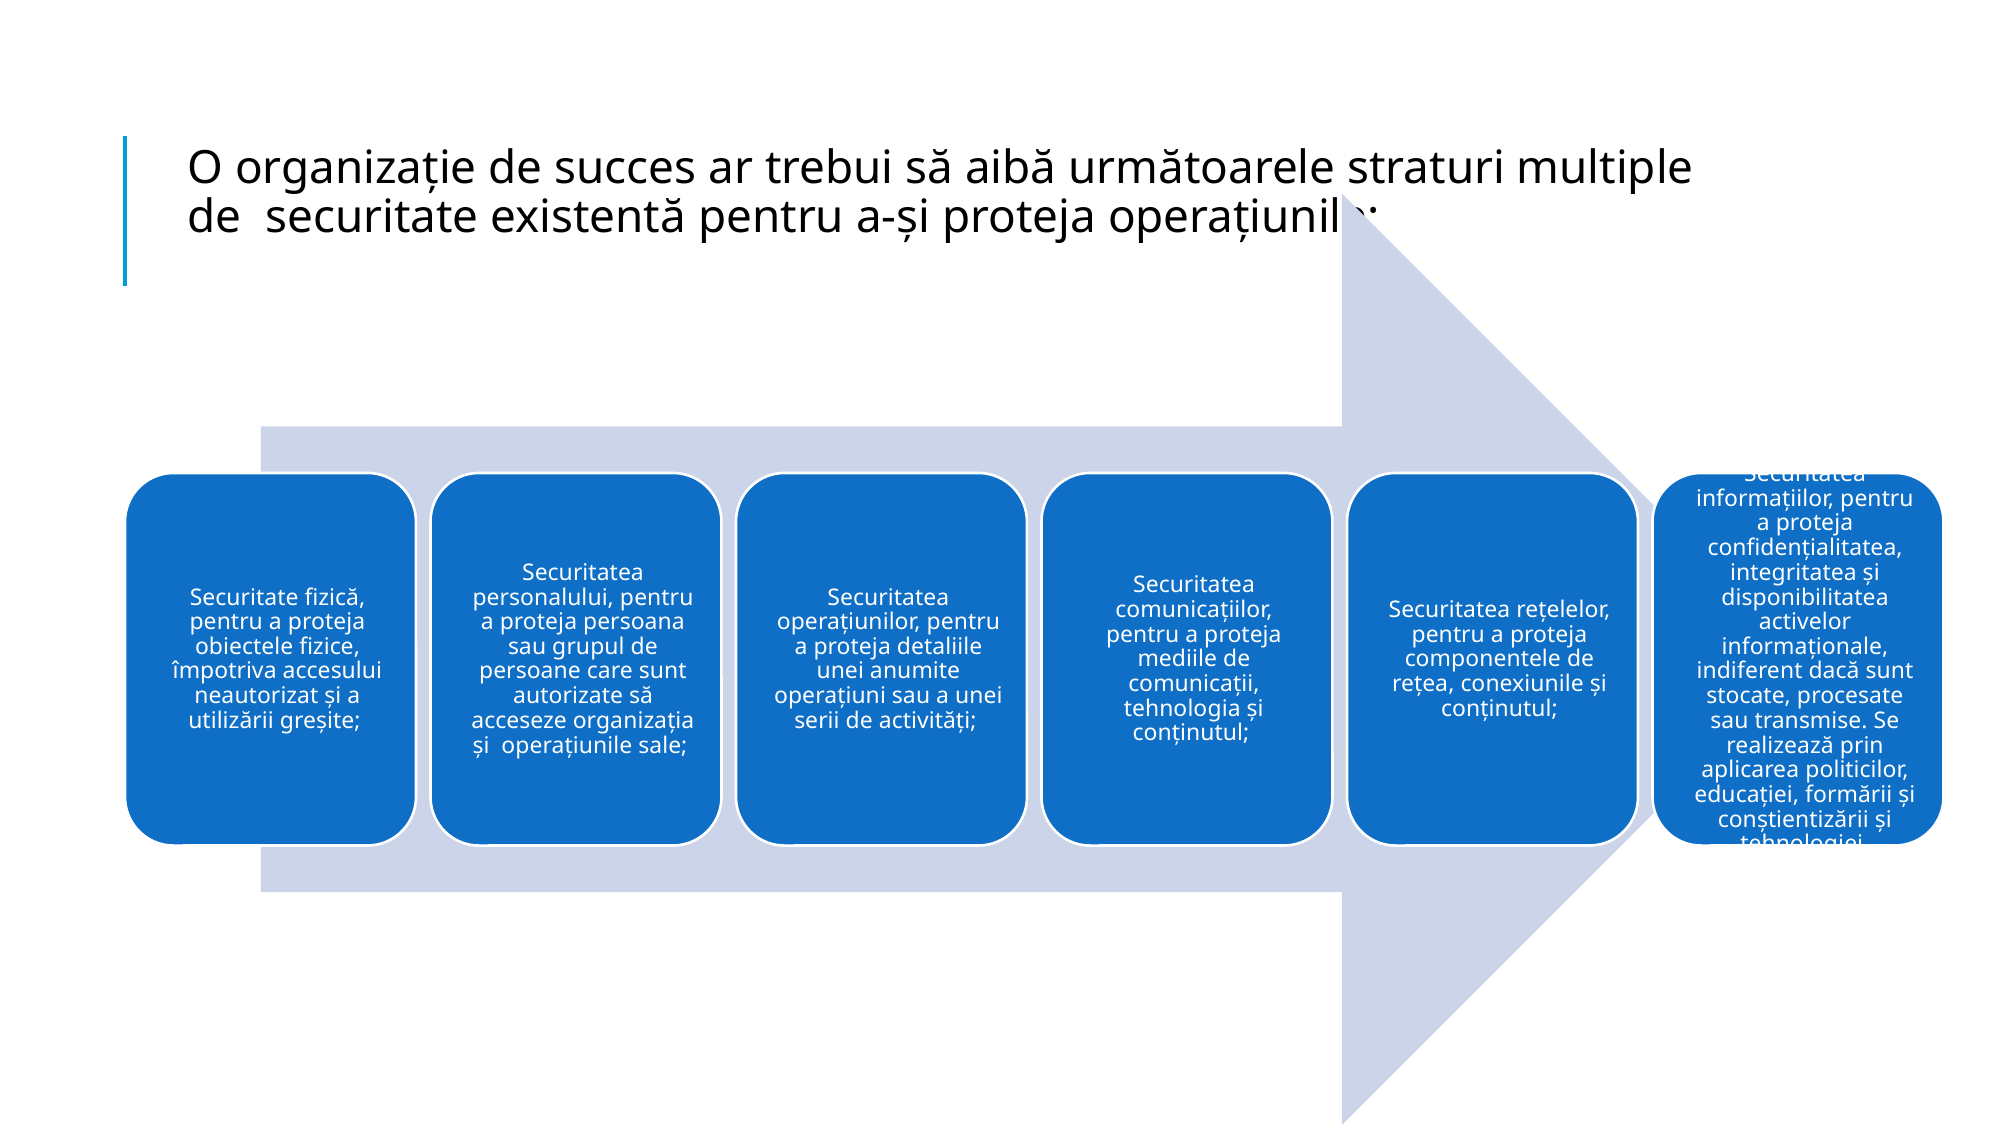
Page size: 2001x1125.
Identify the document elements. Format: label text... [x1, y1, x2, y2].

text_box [124, 193, 1945, 1125]
list O organizație de succes ar trebui să aibă următoarele straturi multiple de securitate existentă pentru a-și proteja operațiunile: [165, 136, 1760, 188]
